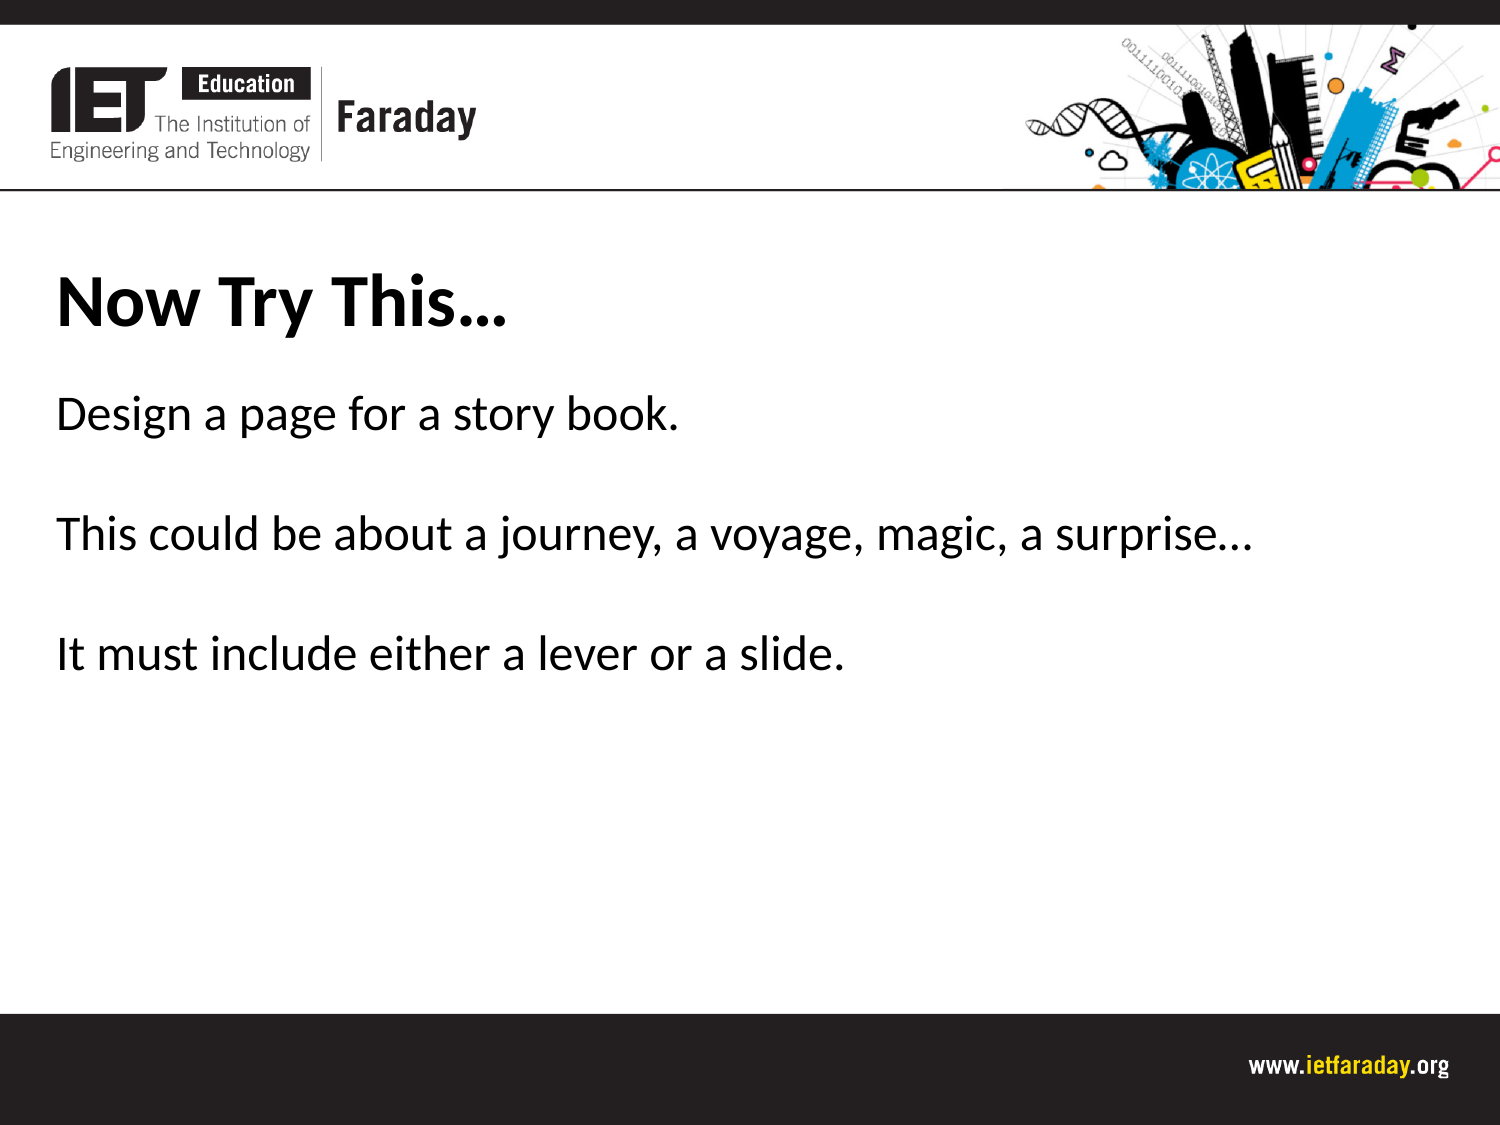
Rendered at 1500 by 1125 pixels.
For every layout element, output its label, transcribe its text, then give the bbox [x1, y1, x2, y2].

text_box Design a page for a story book. This could be about a journey, a voyage, magic, a surprise… It must include either a lever or a slide. [41, 373, 1412, 724]
text_box Now Try This… [41, 244, 1436, 349]
picture [0, 0, 1500, 1125]
